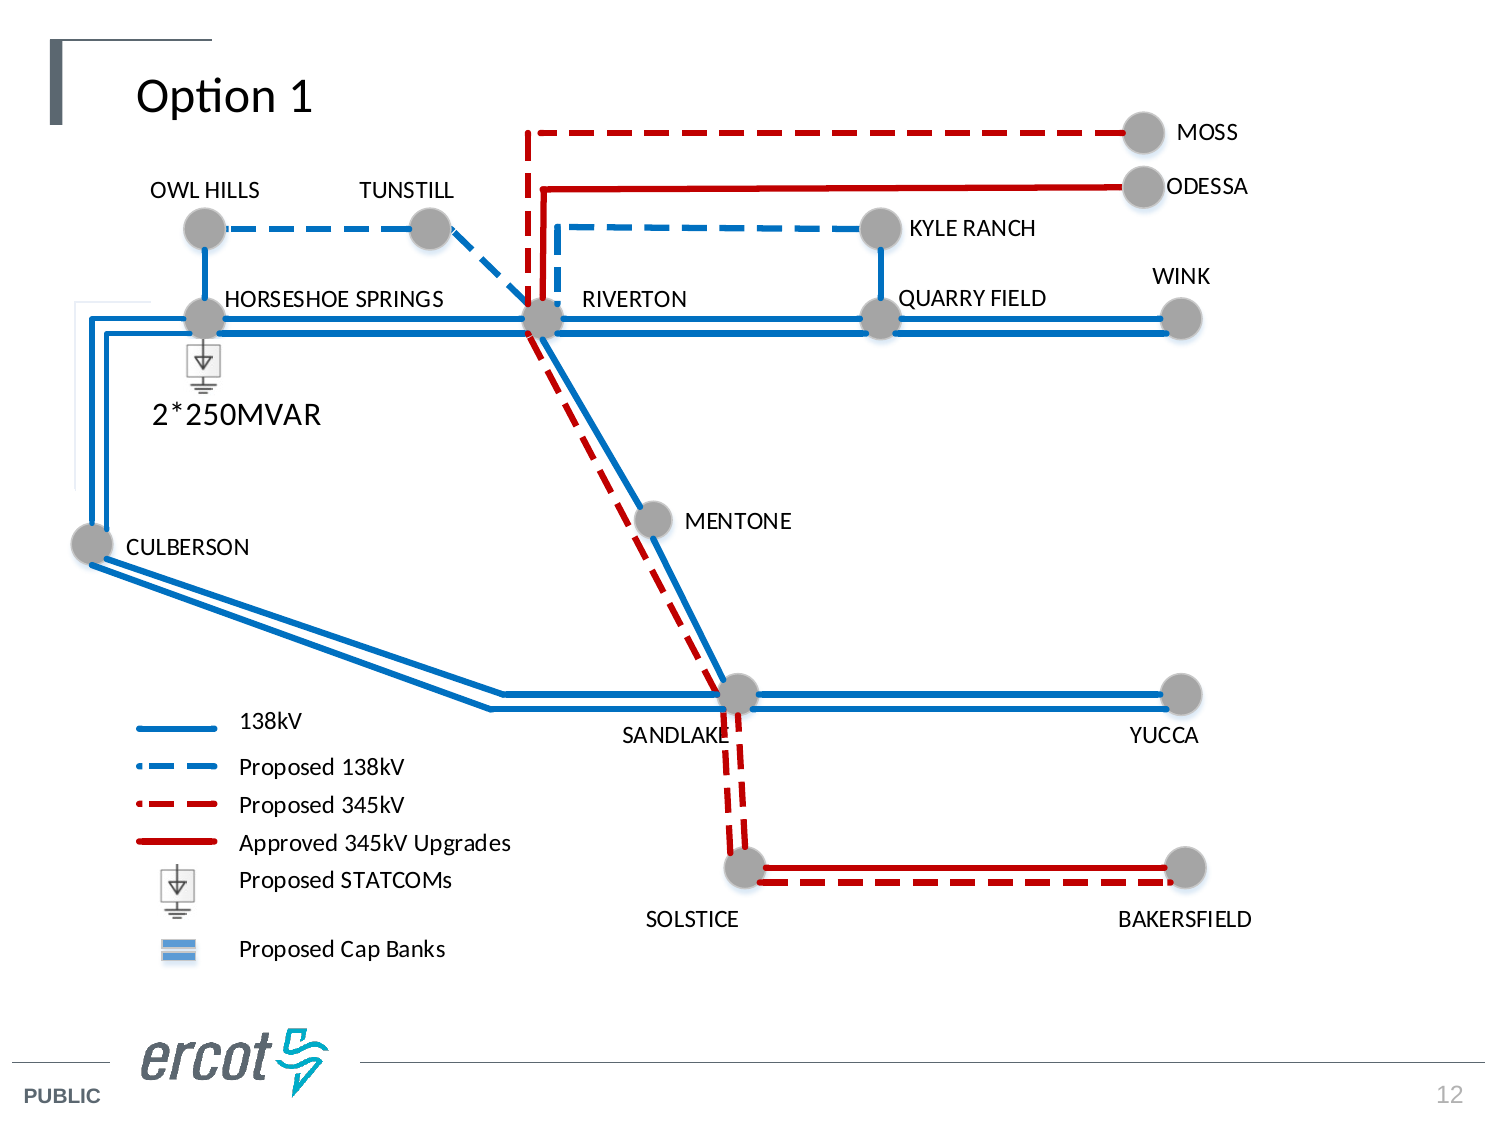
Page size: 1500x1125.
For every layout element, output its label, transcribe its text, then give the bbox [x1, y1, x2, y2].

picture [137, 1024, 332, 1100]
picture [62, 49, 1265, 977]
slide_number 12 [1412, 1076, 1488, 1112]
